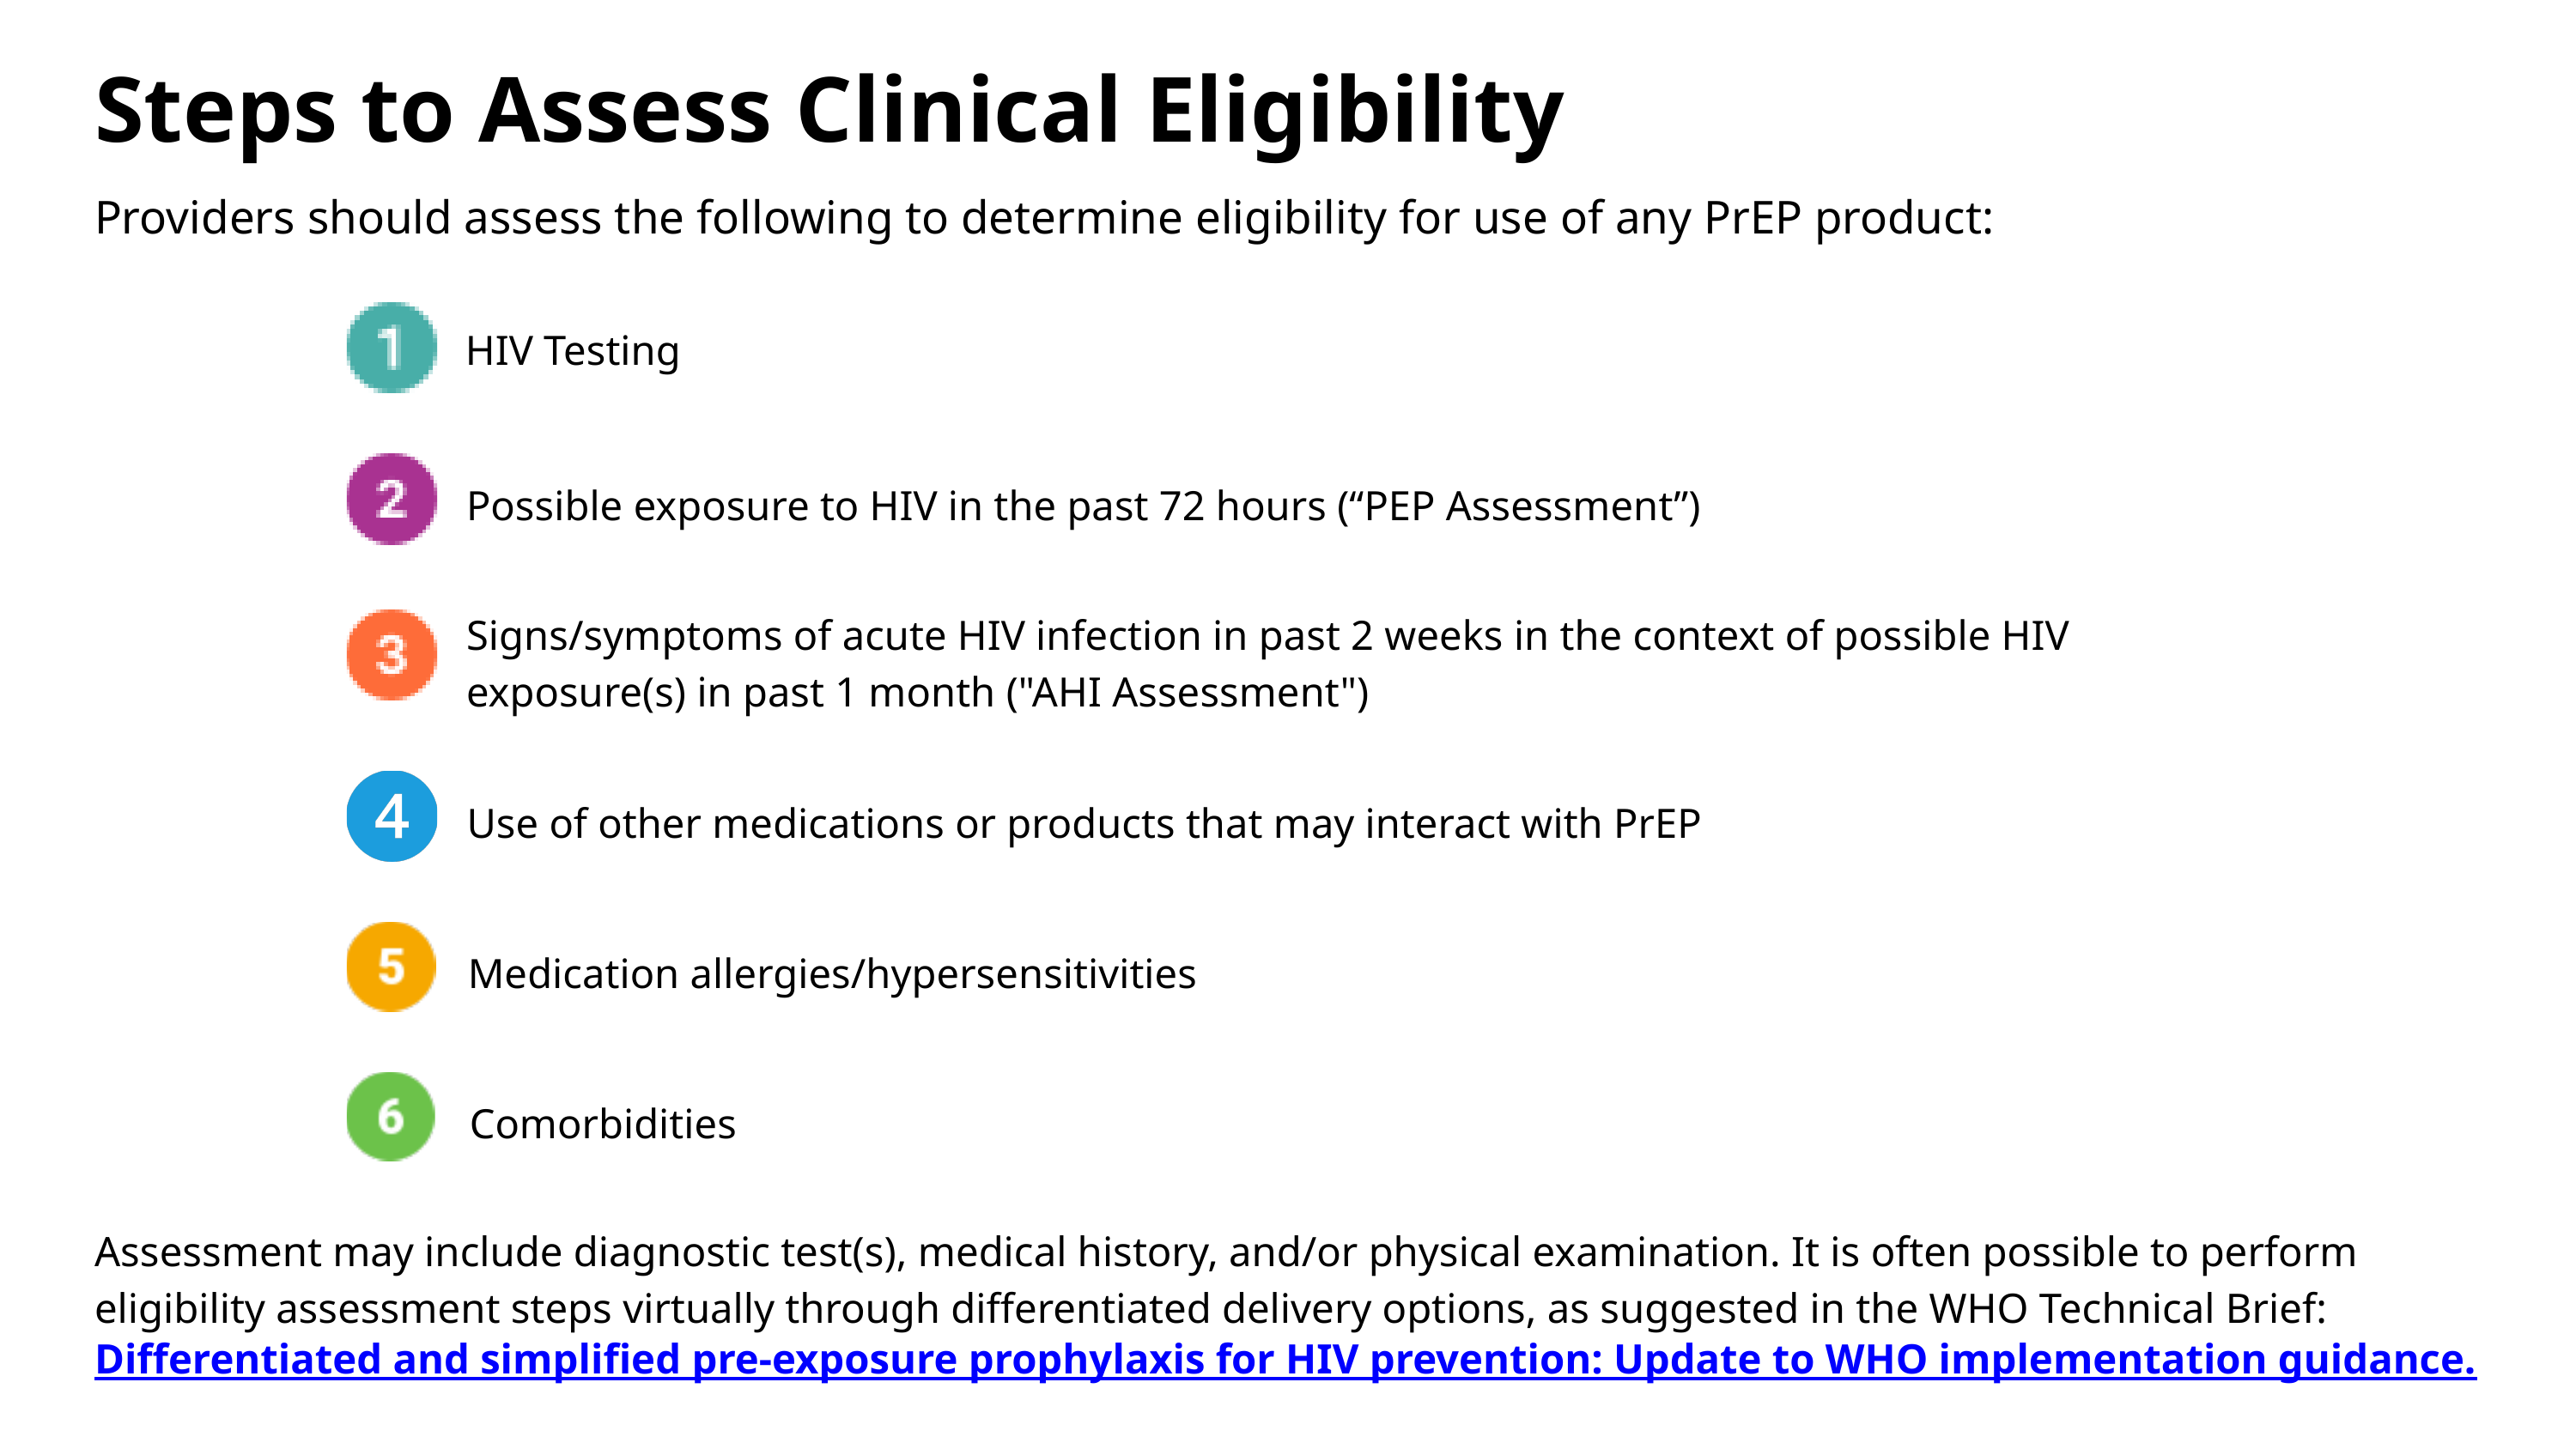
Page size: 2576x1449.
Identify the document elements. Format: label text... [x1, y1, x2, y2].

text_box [346, 770, 2221, 862]
text_box Steps to Assess Clinical Eligibility [94, 33, 1838, 161]
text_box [346, 1072, 2227, 1161]
text_box Assessment may include diagnostic test(s), medical history, and/or physical examination. It is often possible to perform eligibility assessment steps virtually through differentiated delivery options, as suggested in the WHO Technical Brief: Differentiated and simplified pre-exposure prophylaxis for HIV prevention: Update to WHO implementation guidance. [94, 1217, 2511, 1389]
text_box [346, 453, 2026, 545]
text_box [346, 922, 2226, 1012]
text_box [346, 302, 1749, 394]
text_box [346, 604, 2222, 711]
text_box Providers should assess the following to determine eligibility for use of any PrEP product: [94, 179, 2412, 243]
